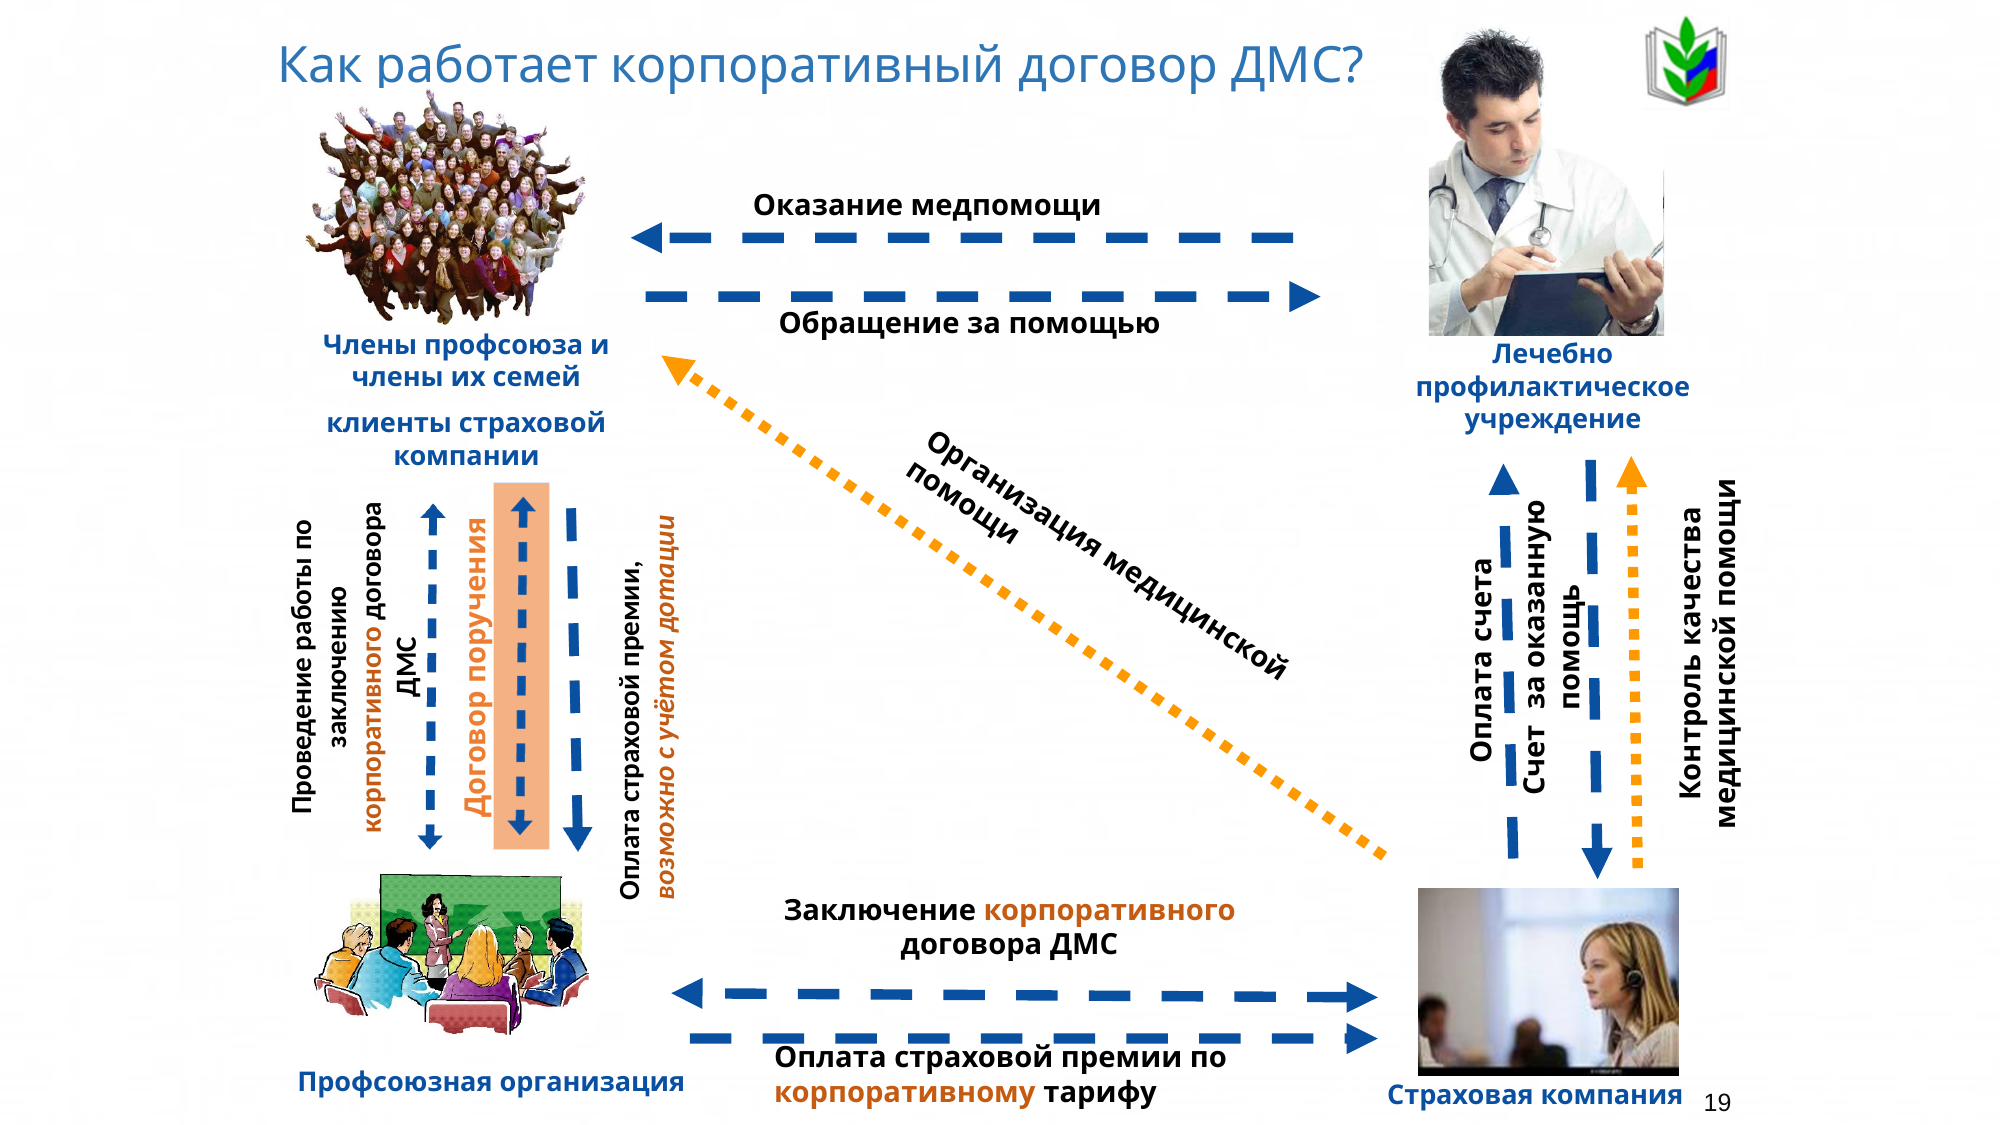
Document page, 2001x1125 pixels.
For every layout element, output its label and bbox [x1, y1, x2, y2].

text_box [1377, 23, 1728, 443]
picture [0, 0, 2000, 1125]
list [1418, 888, 1679, 1077]
